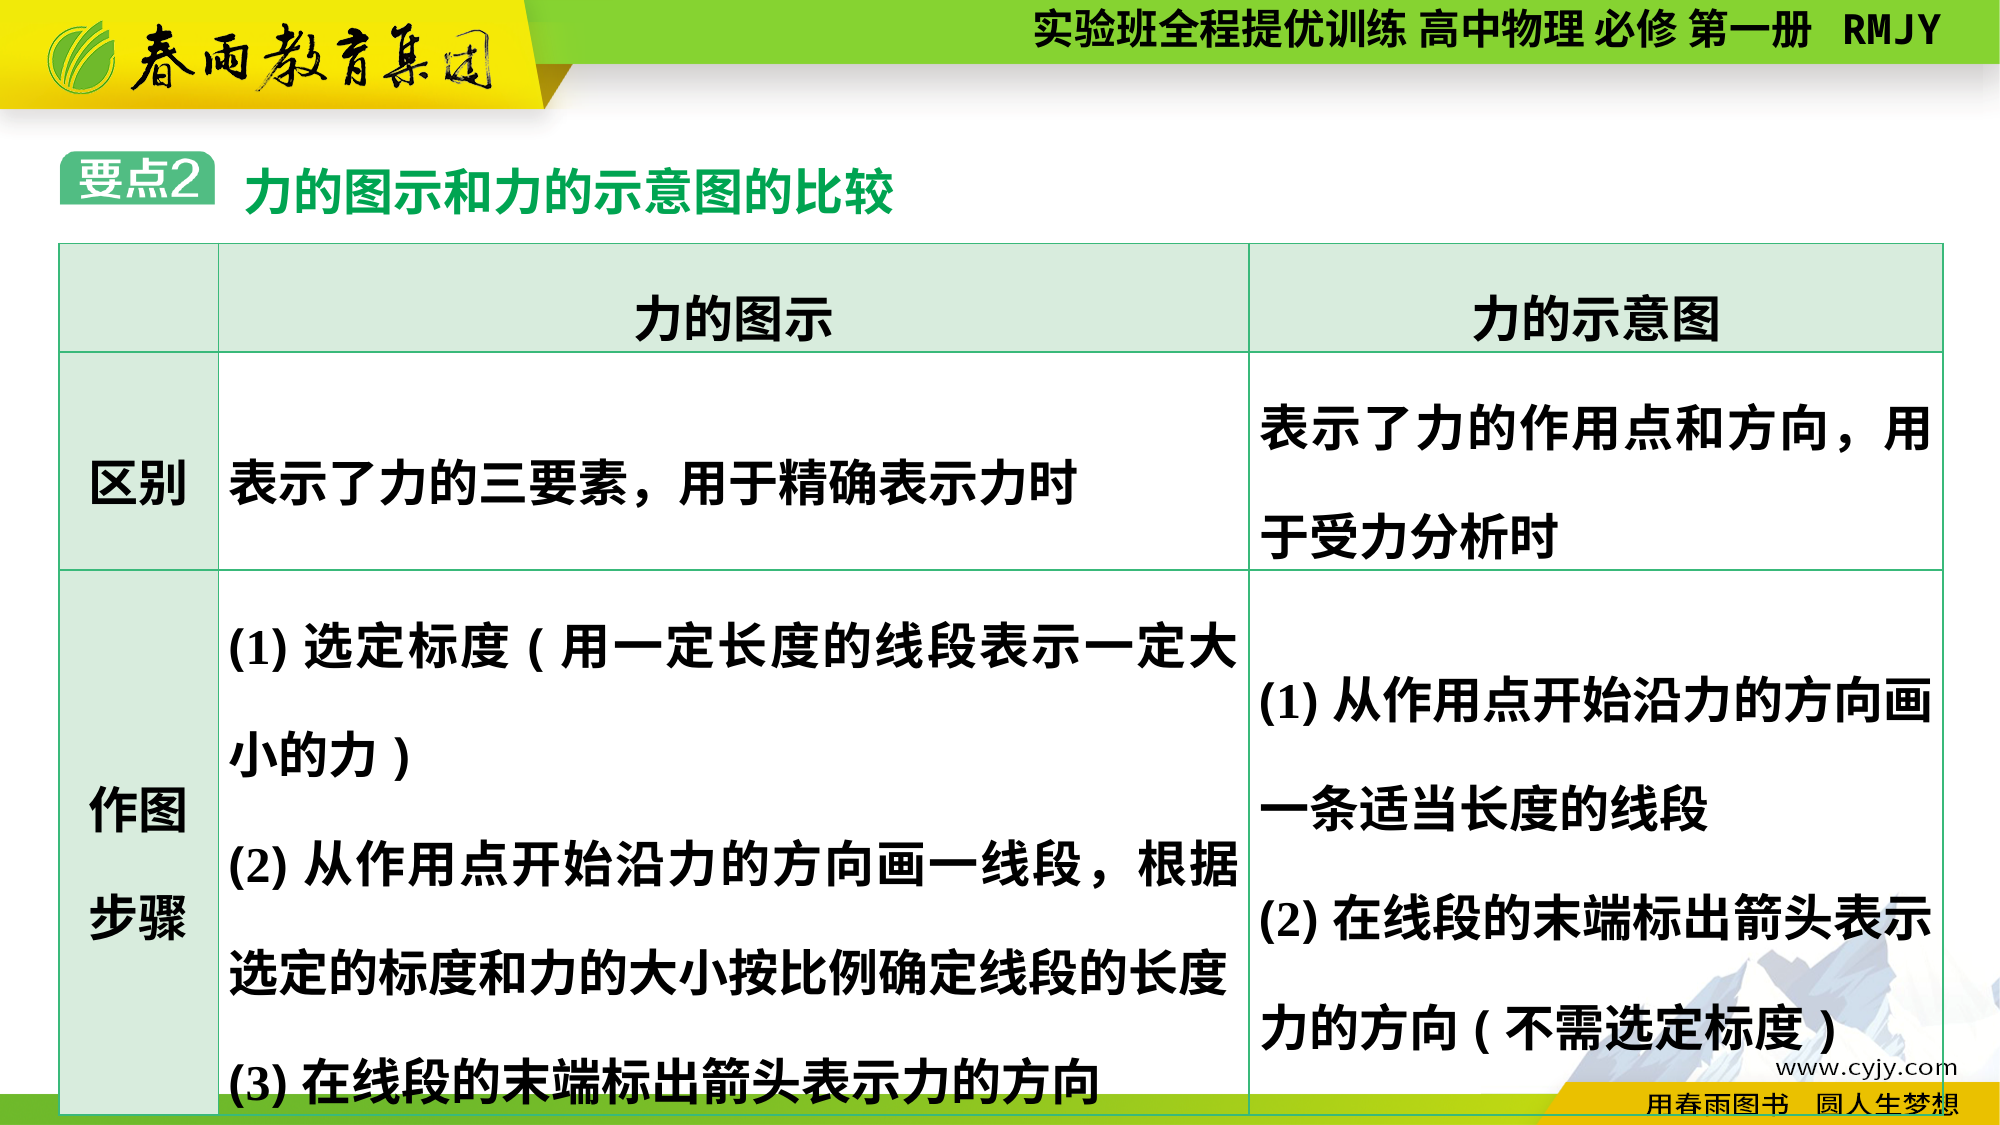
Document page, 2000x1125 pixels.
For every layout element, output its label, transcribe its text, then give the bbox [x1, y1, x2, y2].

table_header [60, 244, 218, 351]
table_cell 区别 [60, 353, 218, 569]
table_cell 作图 步骤 [60, 571, 218, 1114]
table_cell 表示了力的作用点和方向，用于受力分析时 [1250, 353, 1942, 569]
picture [0, 0, 2000, 1125]
table_cell (1)选定标度(用一定长度的线段表示一定大小的力) (2)从作用点开始沿力的方向画一线段，根据选定的标度和力的大小按比例确定线段的长度 (3)在线段的末端标出箭头表示力的方向 [219, 571, 1248, 1114]
table_cell 表示了力的三要素，用于精确表示力时 [219, 353, 1248, 569]
table_header 力的图示 [219, 244, 1248, 351]
table_header 力的示意图 [1250, 244, 1942, 351]
list 力的图示和力的示意图的比较 [59, 122, 1944, 229]
table_cell (1)从作用点开始沿力的方向画一条适当长度的线段 (2)在线段的末端标出箭头表示力的方向(不需选定标度) [1250, 571, 1942, 1114]
